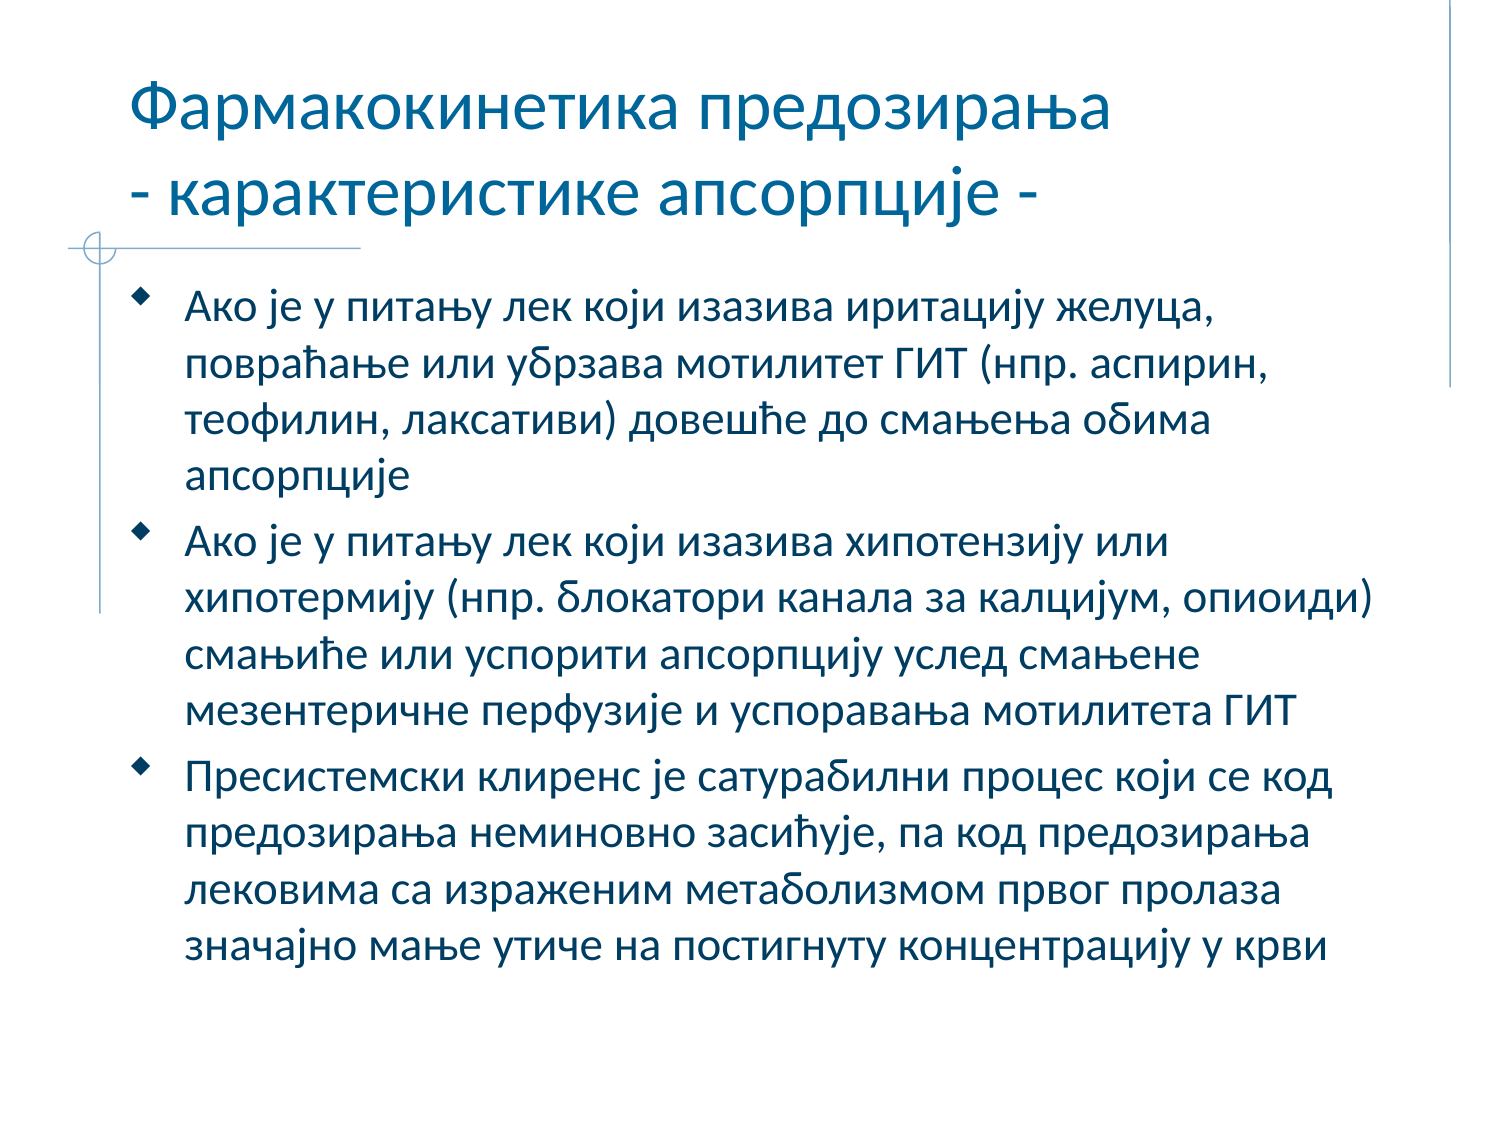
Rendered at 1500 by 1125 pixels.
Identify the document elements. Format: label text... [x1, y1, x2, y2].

title Фармакокинетика предозирања - карактеристике апсорпције - [113, 49, 1436, 238]
list Ако је у питању лек који изазива иритацију желуца, повраћање или убрзава мотилитет ГИТ (нпр. аспирин, теофилин, лаксативи) довешће до смањења обима апсорпције Ако је у питању лек који изазива хипотензију или хипотермију (нпр. блокатори канала за калцијум, опиоиди) смањиће или успорити апсорпцију услед смањене мезентеричне перфузије и успоравања мотилитета ГИТ Пресистемски клиренс је сатурабилни процес који се код предозирања неминовно засићује, па код предозирања лековима са израженим метаболизмом првог пролаза значајно мање утиче на постигнуту концентрацију у крви [111, 266, 1436, 988]
